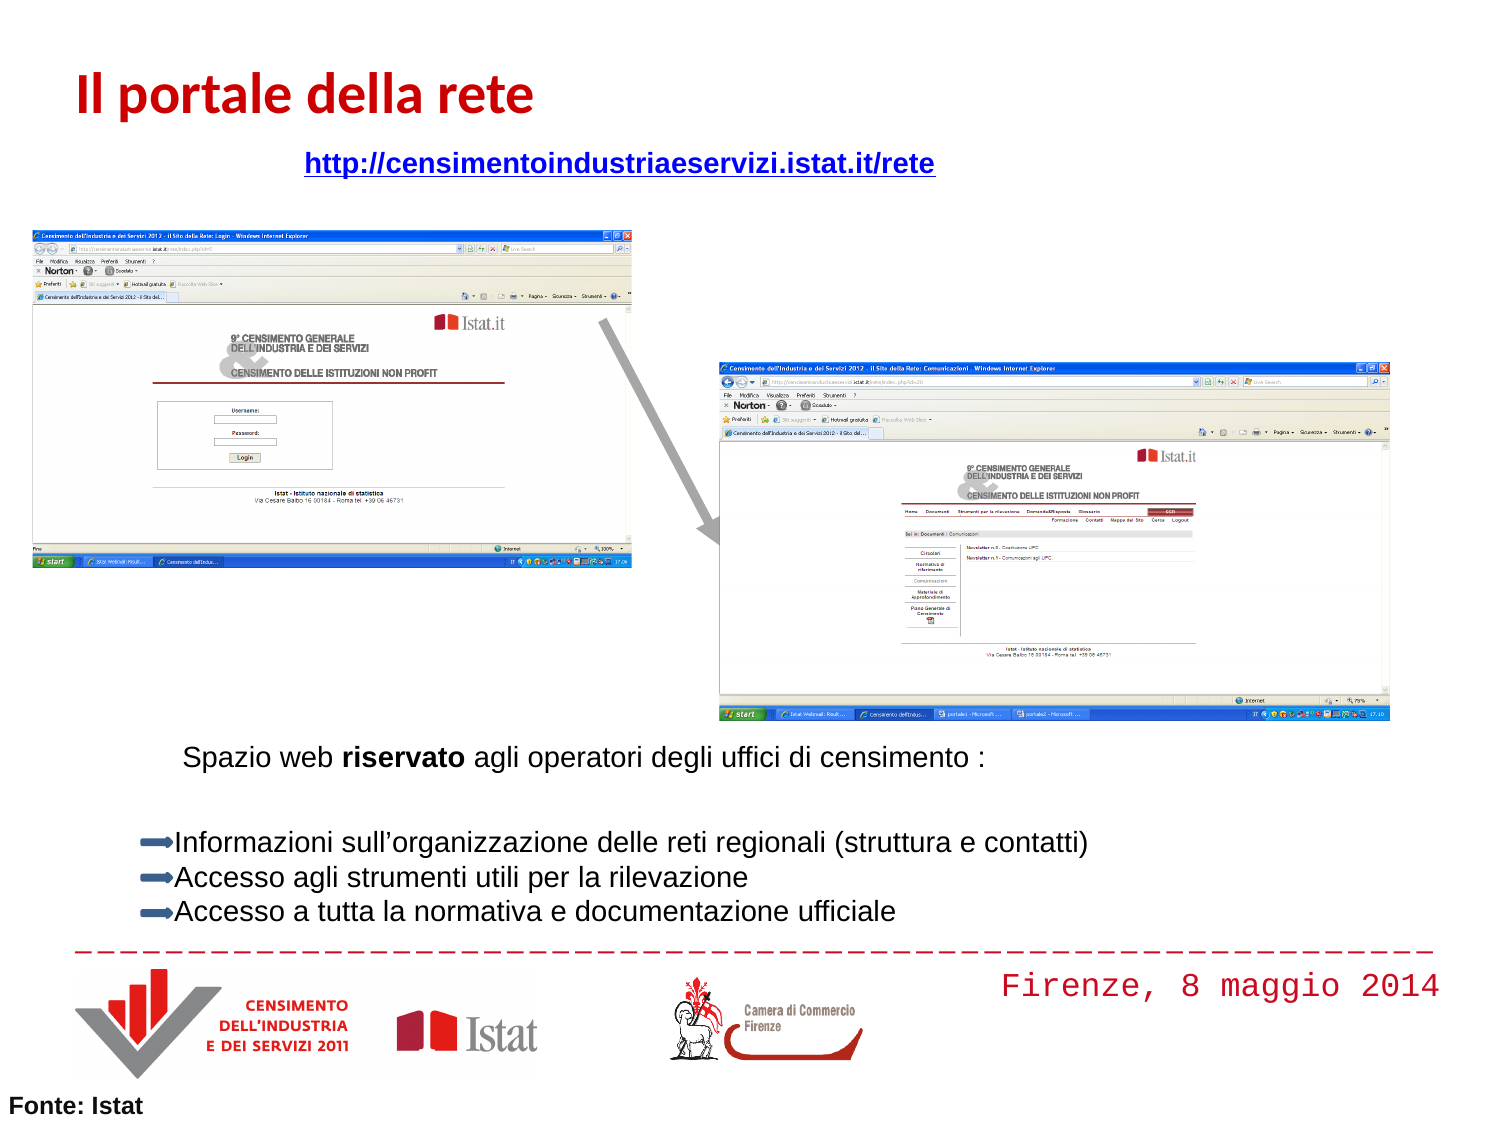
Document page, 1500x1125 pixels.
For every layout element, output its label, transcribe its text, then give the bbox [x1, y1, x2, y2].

text_box Fonte: Istat [0, 1082, 220, 1125]
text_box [719, 326, 1391, 722]
text_box Firenze, 8 maggio 2014 [986, 955, 1471, 1011]
text_box [140, 836, 174, 848]
text_box [140, 871, 174, 884]
text_box Spazio web riservato agli operatori degli uffici di censimento : Informazioni sull’organizzazione delle reti regionali (struttura e contatti) Accesso agli strumenti utili per la rilevazione Accesso a tutta la normativa e documentazione ufficiale [159, 730, 1247, 936]
text_box [140, 907, 174, 919]
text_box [32, 230, 632, 568]
text_box Il portale della rete [75, 54, 1162, 125]
text_box http://censimentoindustriaeservizi.istat.it/rete [289, 137, 1334, 188]
picture [74, 969, 538, 1082]
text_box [667, 975, 864, 1063]
